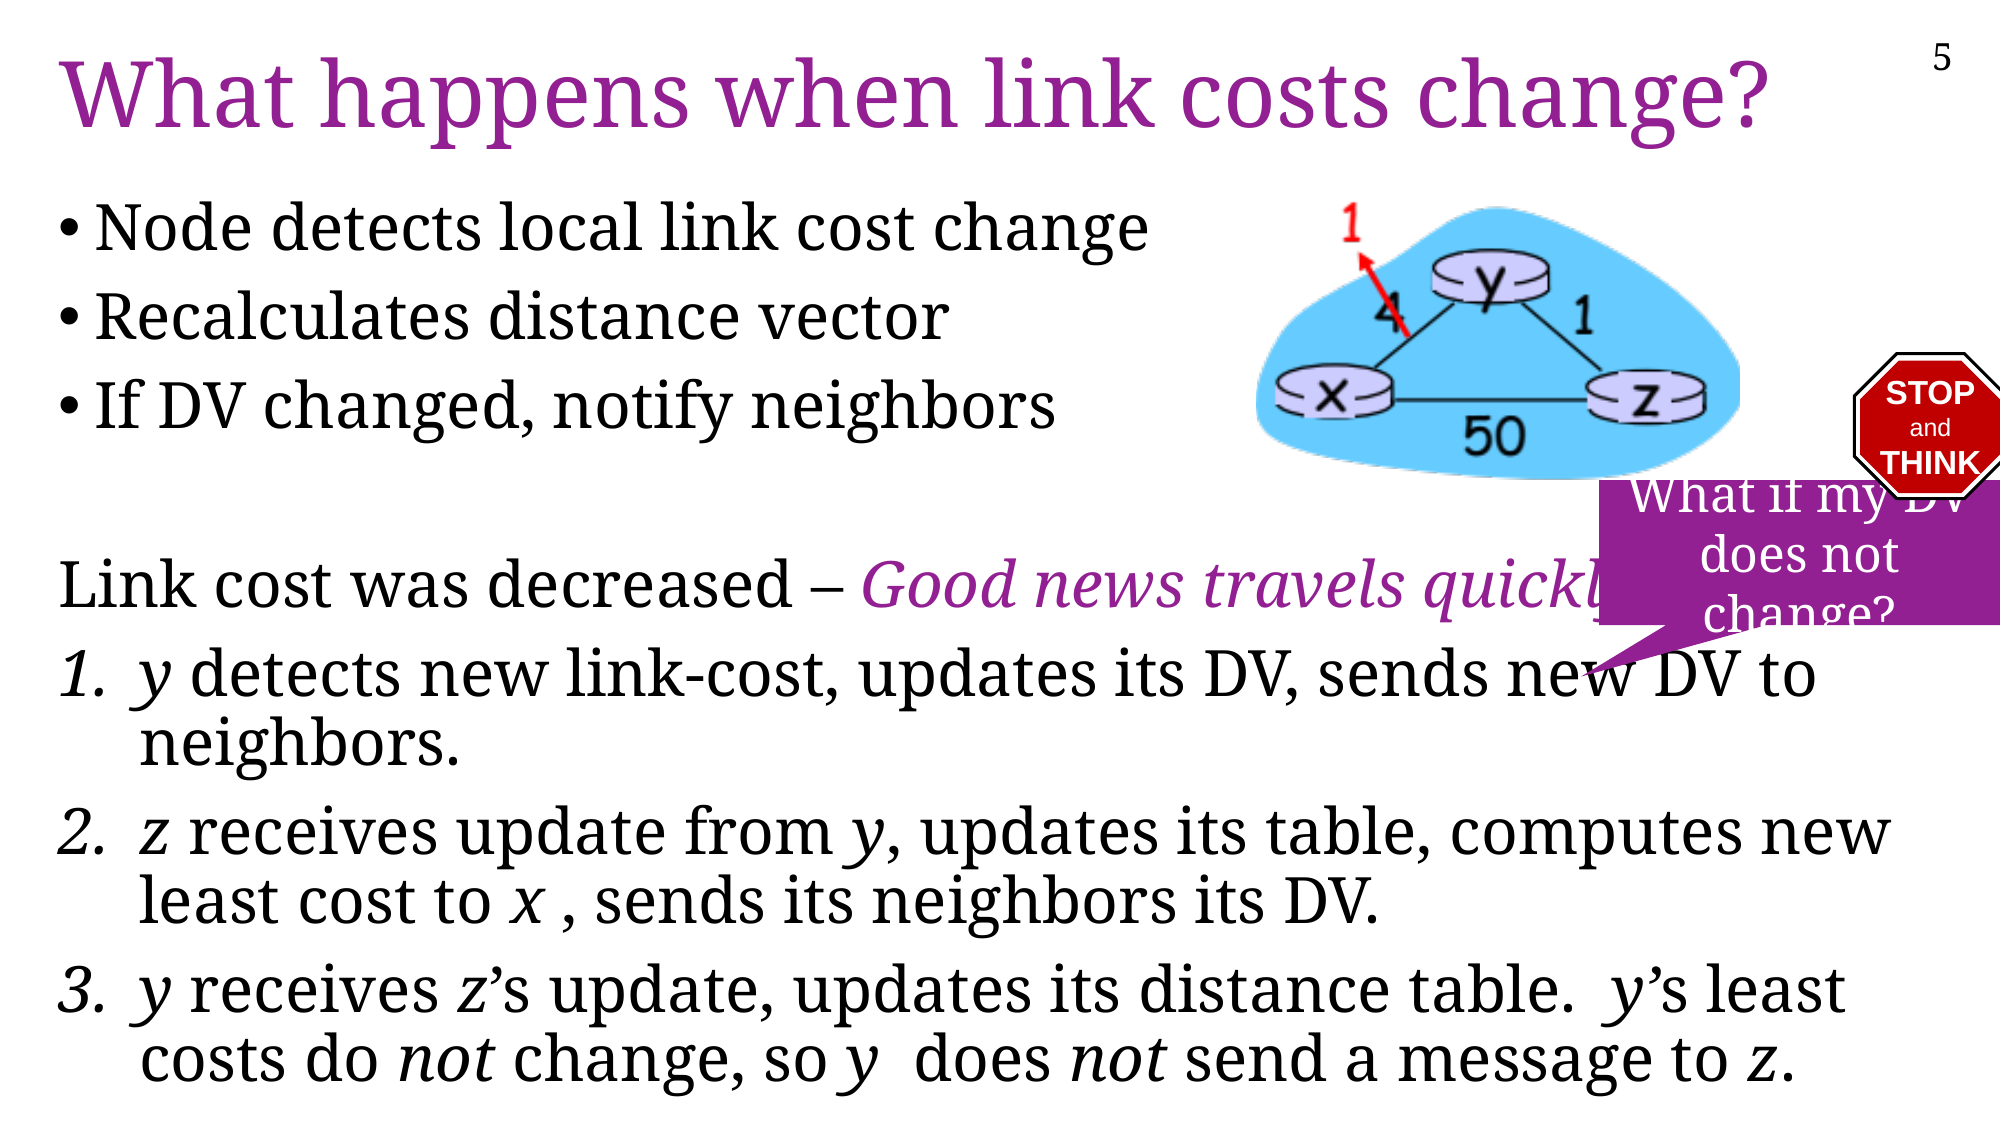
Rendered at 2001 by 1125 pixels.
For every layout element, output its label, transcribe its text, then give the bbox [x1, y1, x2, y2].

title What happens when link costs change? [43, 25, 1953, 171]
picture [1256, 170, 1740, 500]
text_box What if my DV does not change? [1580, 479, 2000, 678]
list Node detects local link cost change Recalculates distance vector If DV changed, notify neighbors Link cost was decreased – Good news travels quickly y detects new link-cost, updates its DV, sends new DV to neighbors. z receives update from y, updates its table, computes new least cost to x , sends its neighbors its DV. y receives z’s update, updates its distance table. y’s least costs do not change, so y does not send a message to z. [43, 188, 1953, 1106]
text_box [1854, 353, 2000, 499]
